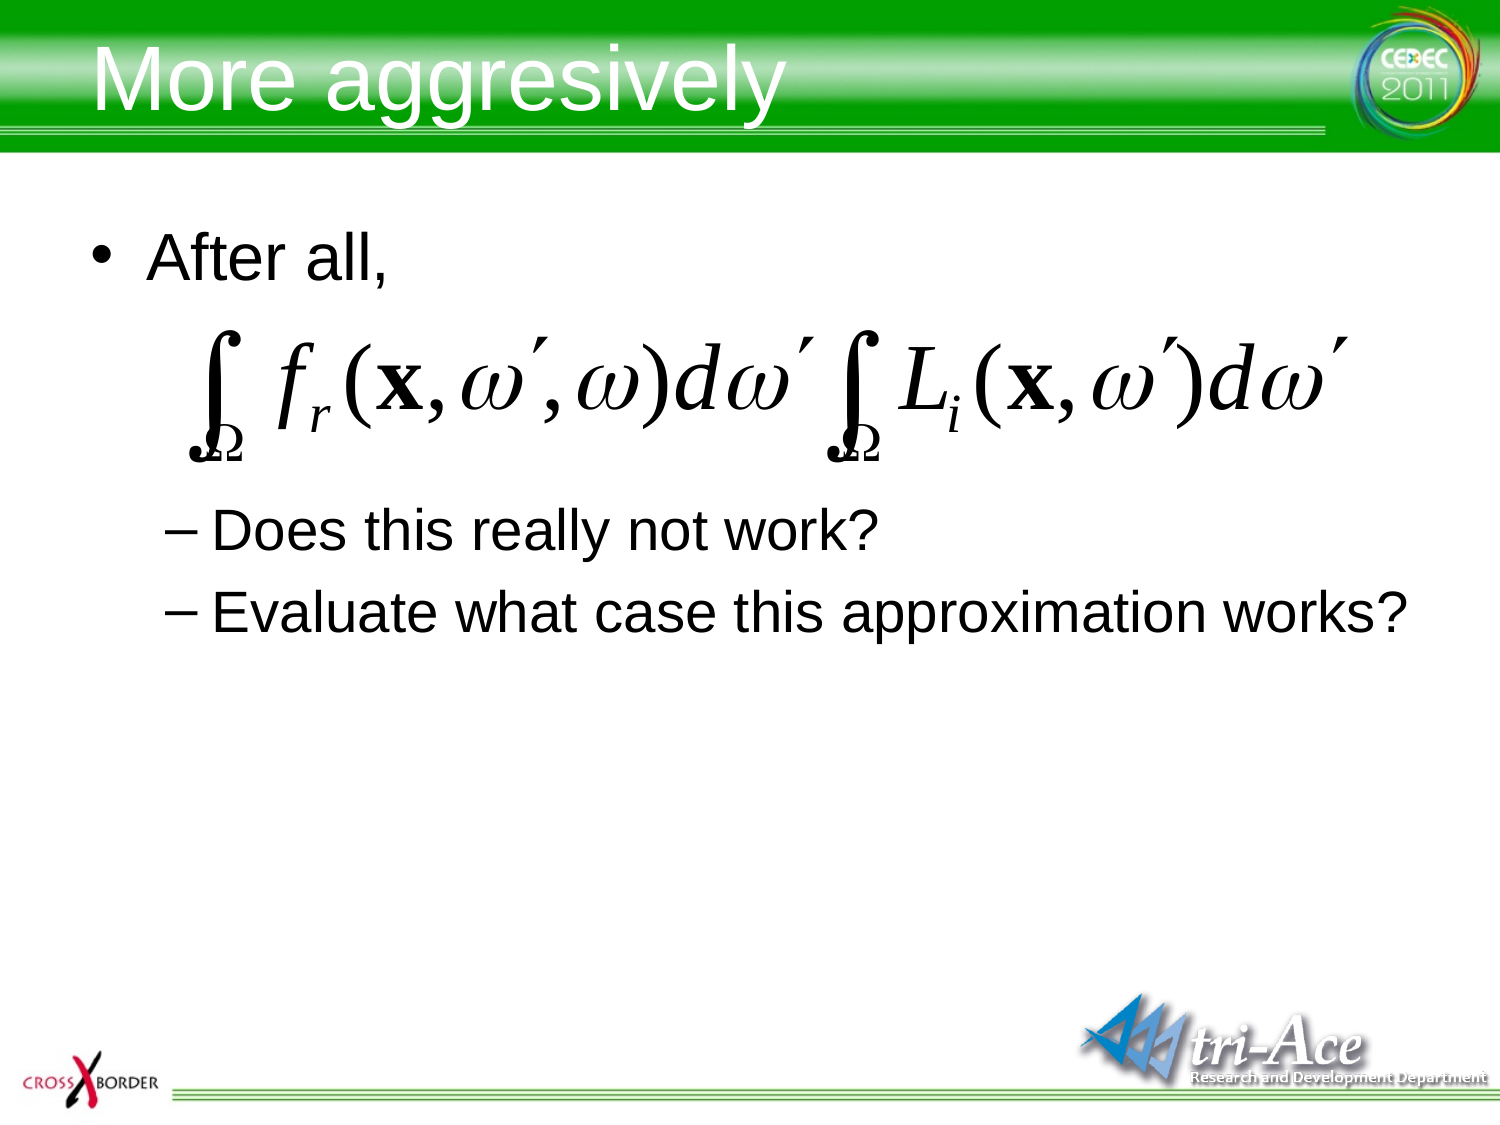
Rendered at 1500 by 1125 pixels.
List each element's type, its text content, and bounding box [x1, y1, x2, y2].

picture [0, 0, 1500, 155]
picture [0, 987, 1500, 1125]
list After all, Does this really not work? Evaluate what case this approximation works? [74, 206, 1460, 799]
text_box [159, 290, 1358, 481]
title More aggresively [74, 7, 1426, 140]
